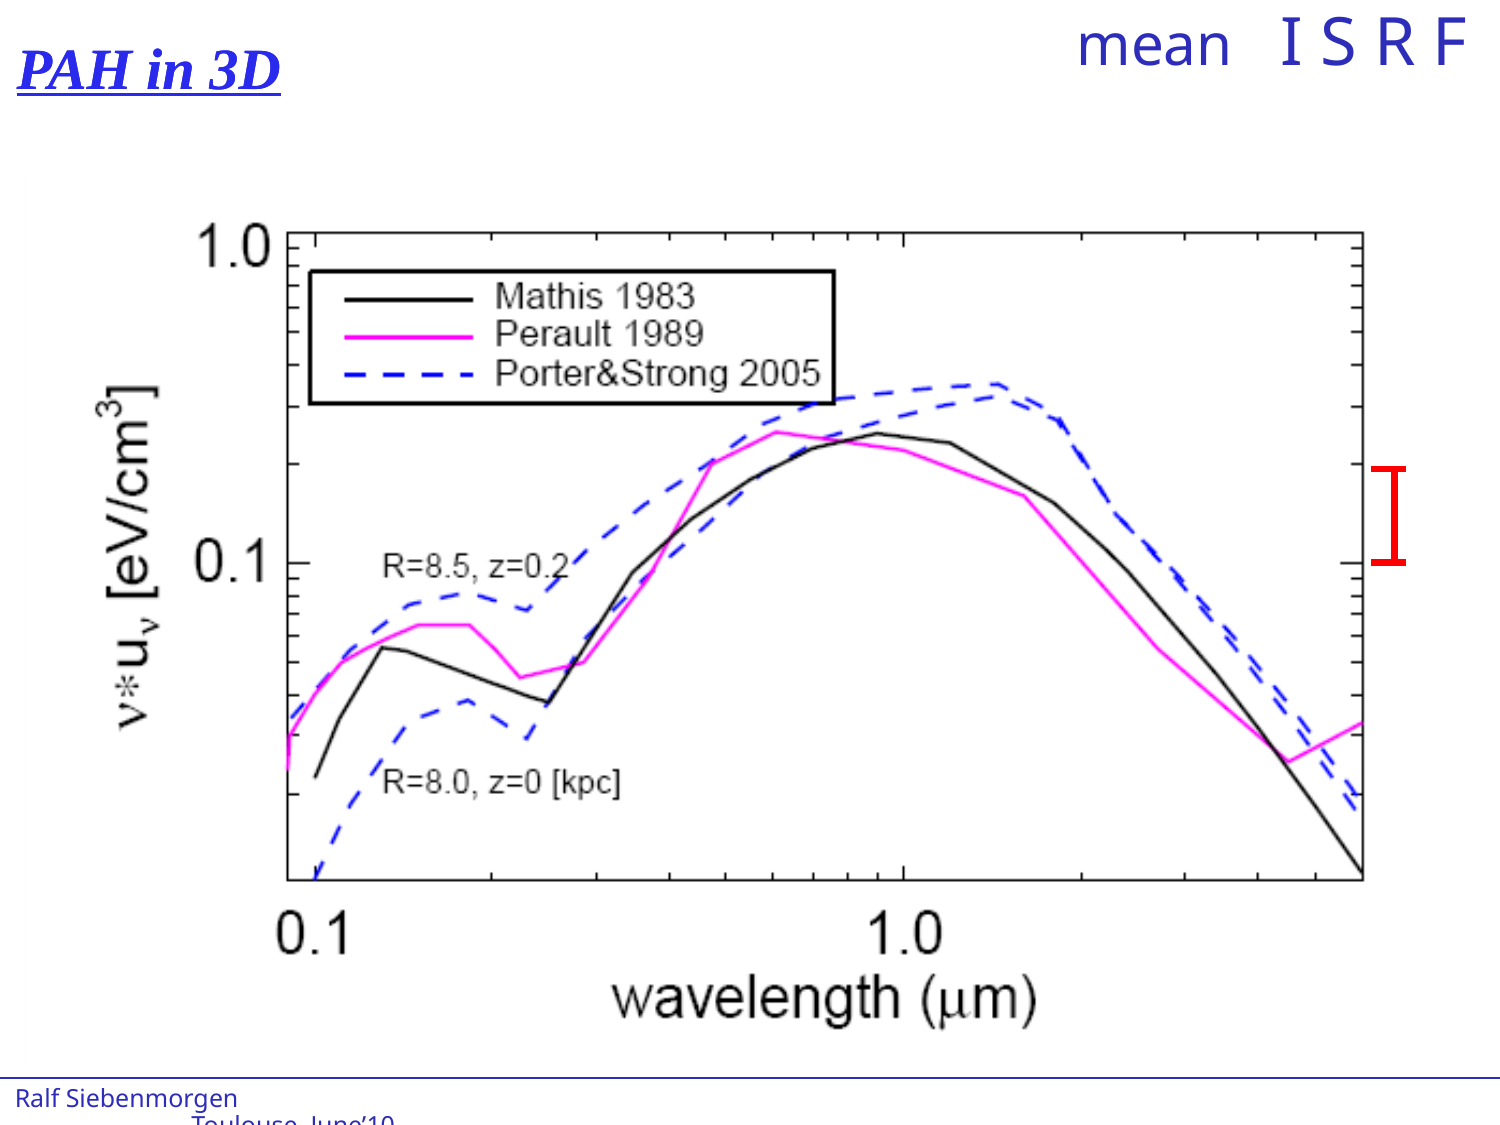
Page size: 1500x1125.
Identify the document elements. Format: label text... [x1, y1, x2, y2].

picture [23, 175, 1416, 1067]
text_box mean I S R F [1007, 0, 1500, 125]
